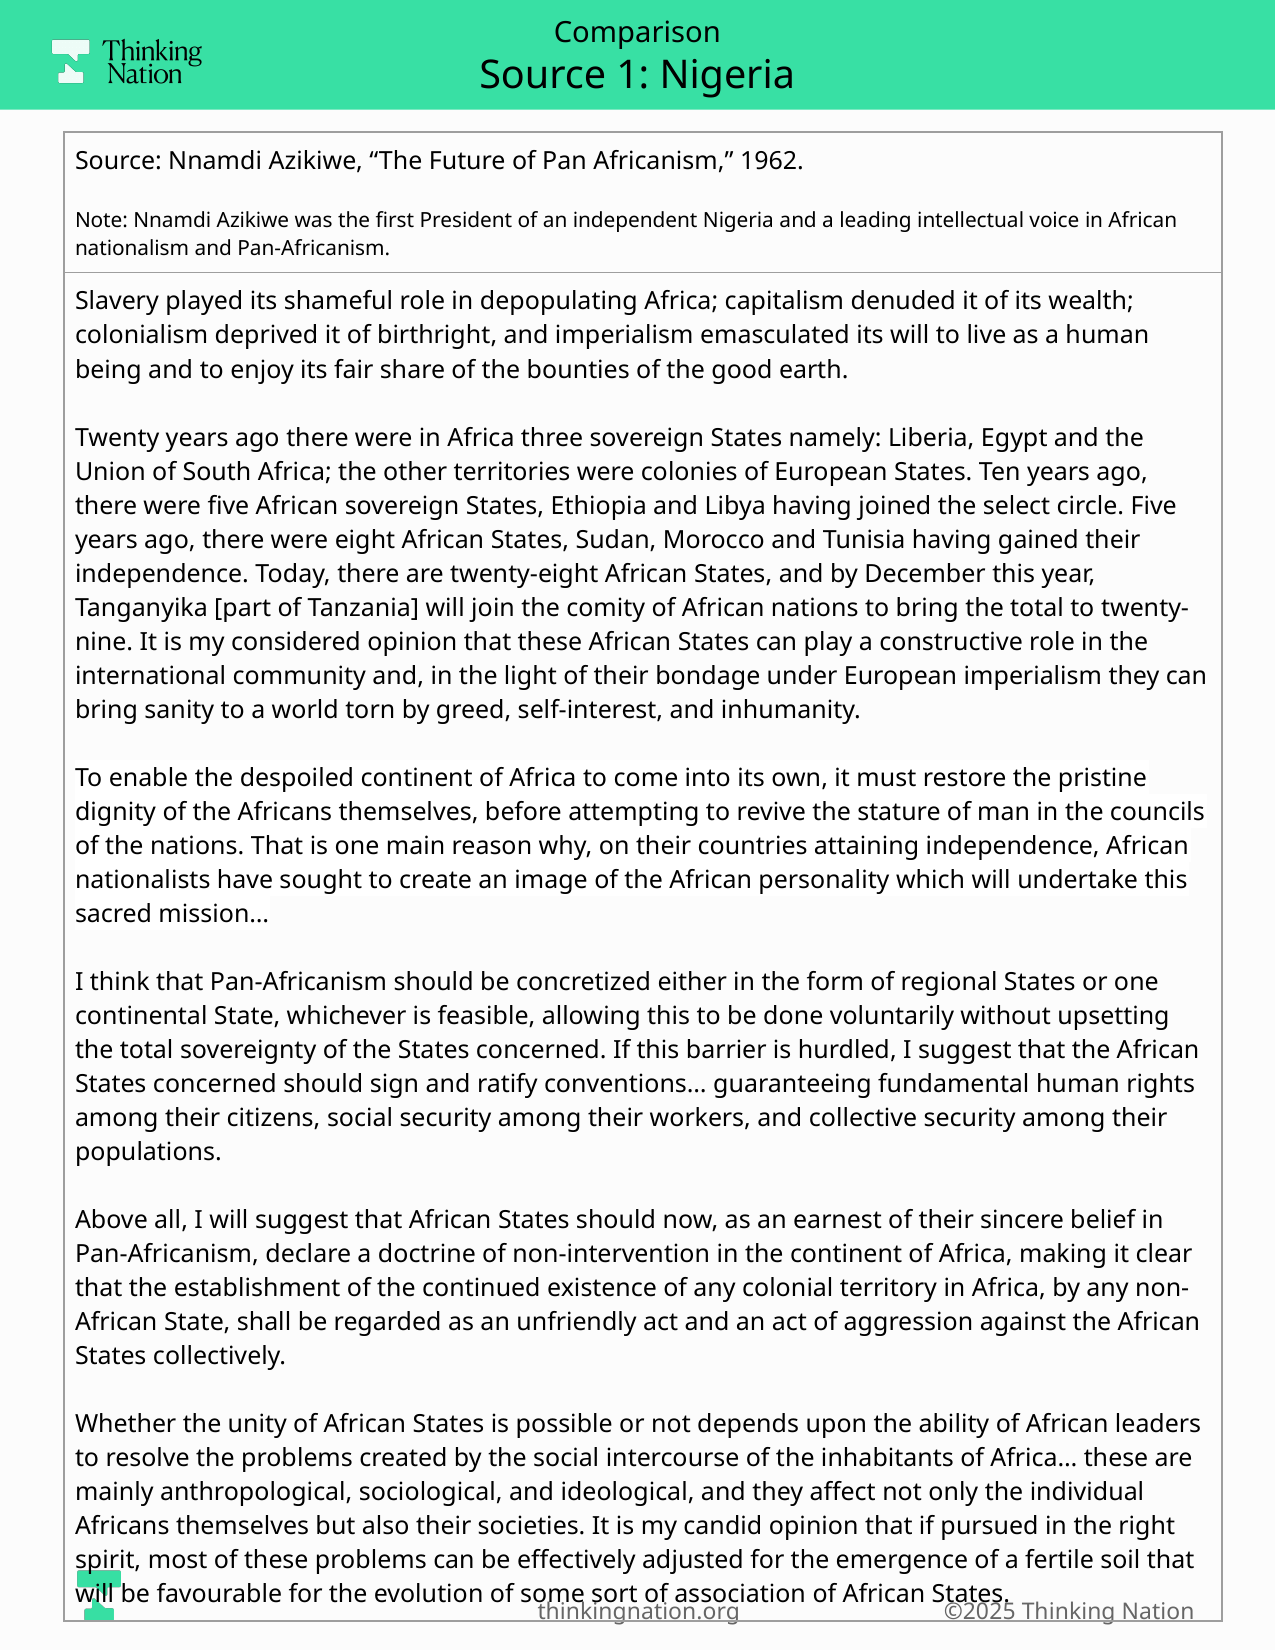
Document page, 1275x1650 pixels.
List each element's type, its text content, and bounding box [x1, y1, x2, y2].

picture [63, 1560, 134, 1631]
text_box ©2025 Thinking Nation [909, 1622, 1211, 1632]
picture [35, 25, 207, 97]
table_header Source: Nnamdi Azikiwe, “The Future of Pan Africanism,” 1962. Note: Nnamdi Azikiwe was the first President of an independent Nigeria and a leading intellectual voice in African nationalism and Pan-Africanism. [65, 133, 1221, 272]
text_box thinkingnation.org [488, 1622, 790, 1632]
table_cell Slavery played its shameful role in depopulating Africa; capitalism denuded it of its wealth; colonialism deprived it of birthright, and imperialism emasculated its will to live as a human being and to enjoy its fair share of the bounties of the good earth. Twenty years ago there were in Africa three sovereign States namely: Liberia, Egypt and the Union of South Africa; the other territories were colonies of European States. Ten years ago, there were five African sovereign States, Ethiopia and Libya having joined the select circle. Five years ago, there were eight African States, Sudan, Morocco and Tunisia having gained their independence. Today, there are twenty-eight African States, and by December this year, Tanganyika [part of Tanzania] will join the comity of African nations to bring the total to twenty-nine. It is my considered opinion that these African States can play a constructive role in the international community and, in the light of their bondage under European imperialism they can bring sanity to a world torn by greed, self-interest, and inhumanity. To enable the despoiled continent of Africa to come into its own, it must restore the pristine dignity of the Africans themselves, before attempting to revive the stature of man in the councils of the nations. That is one main reason why, on their countries attaining independence, African nationalists have sought to create an image of the African personality which will undertake this sacred mission… I think that Pan-Africanism should be concretized either in the form of regional States or one continental State, whichever is feasible, allowing this to be done voluntarily without upsetting the total sovereignty of the States concerned. If this barrier is hurdled, I suggest that the African States concerned should sign and ratify conventions… guaranteeing fundamental human rights among their citizens, social security among their workers, and collective security among their populations. Above all, I will suggest that African States should now, as an earnest of their sincere belief in Pan-Africanism, declare a doctrine of non-intervention in the continent of Africa, making it clear that the establishment of the continued existence of any colonial territory in Africa, by any non-African State, shall be regarded as an unfriendly act and an act of aggression against the African States collectively. Whether the unity of African States is possible or not depends upon the ability of African leaders to resolve the problems created by the social intercourse of the inhabitants of Africa… these are mainly anthropological, sociological, and ideological, and they affect not only the individual Africans themselves but also their societies. It is my candid opinion that if pursued in the right spirit, most of these problems can be effectively adjusted for the emergence of a fertile soil that will be favourable for the evolution of some sort of association of African States. [65, 273, 1221, 1620]
text_box Comparison Source 1: Nigeria [0, 0, 1275, 110]
